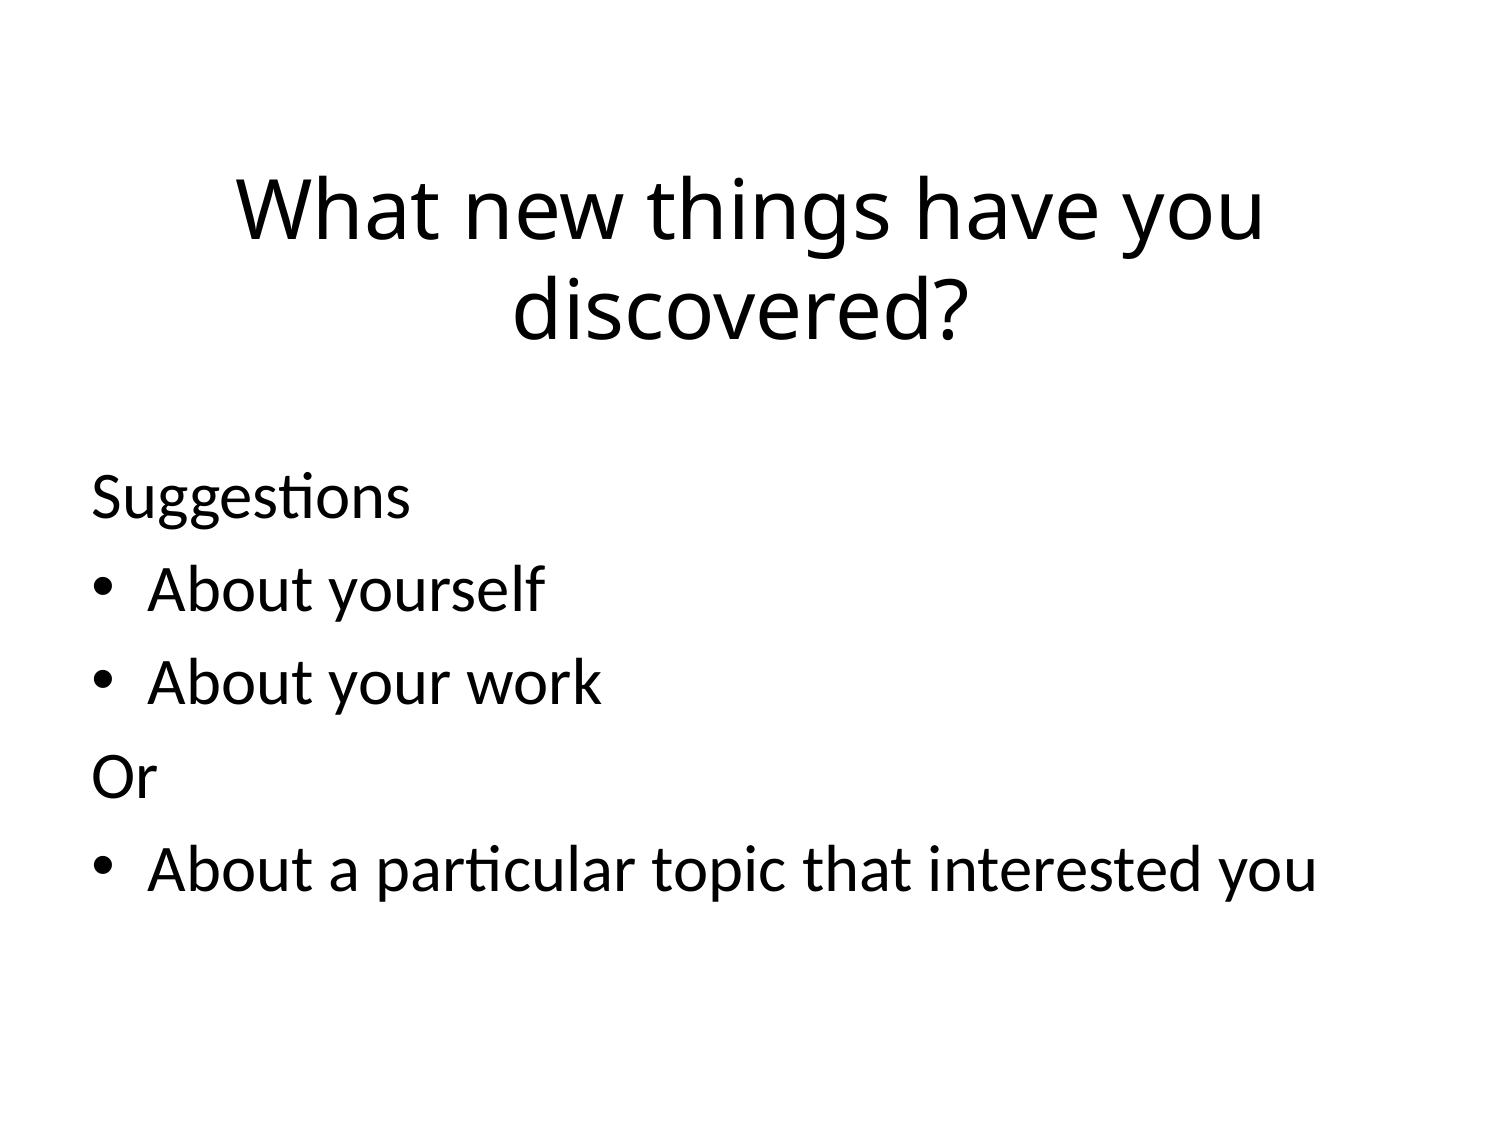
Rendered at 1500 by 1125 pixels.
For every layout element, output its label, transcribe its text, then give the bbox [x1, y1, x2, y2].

text_box Suggestions About yourself About your work Or About a particular topic that interested you [76, 444, 1402, 993]
text_box What new things have you discovered? [76, 148, 1427, 371]
